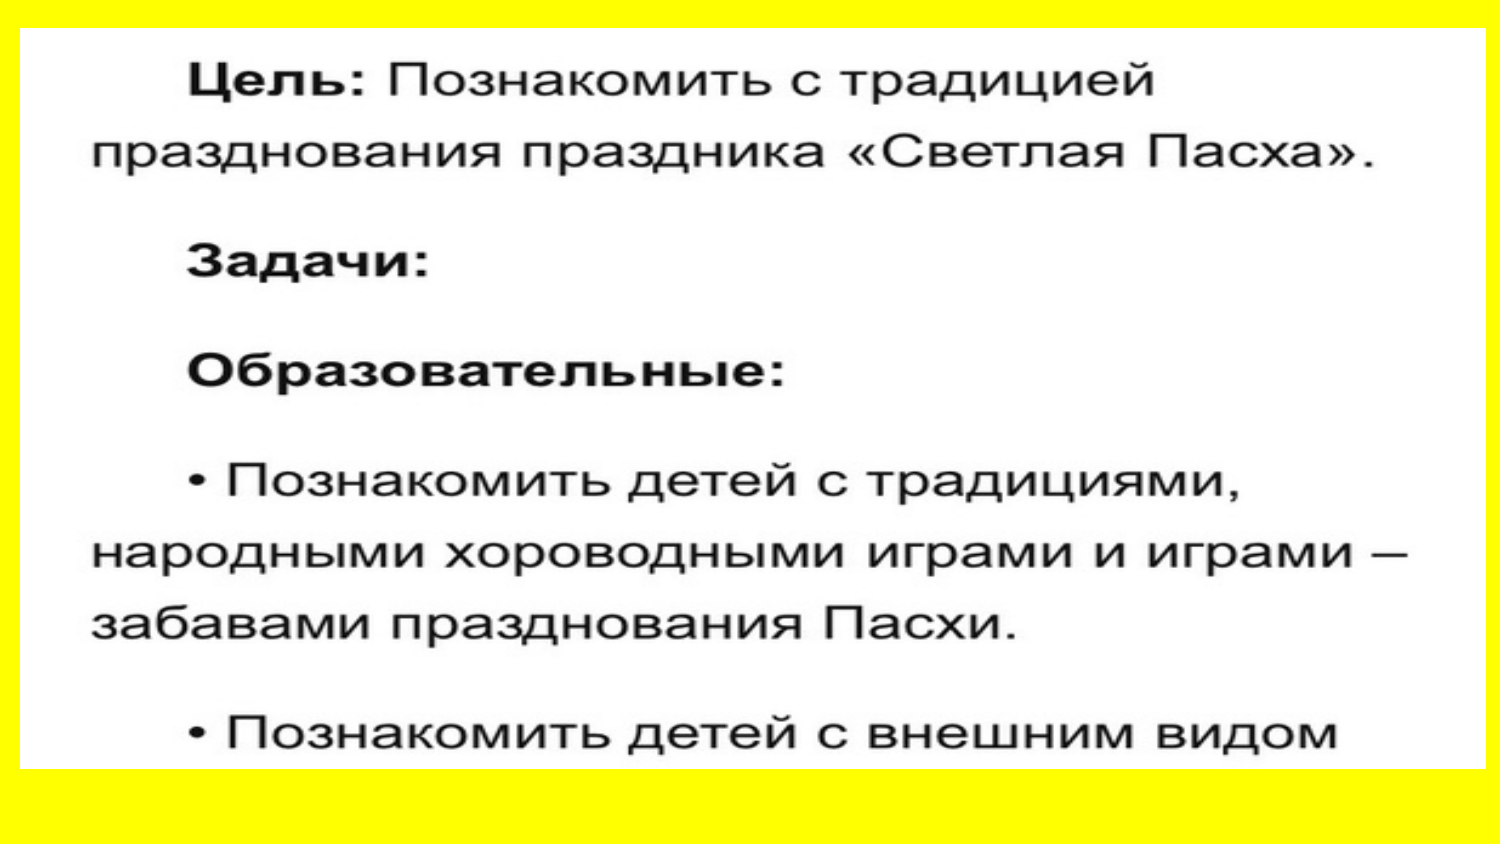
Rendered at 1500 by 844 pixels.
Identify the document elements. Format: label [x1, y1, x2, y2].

picture [20, 28, 1486, 769]
